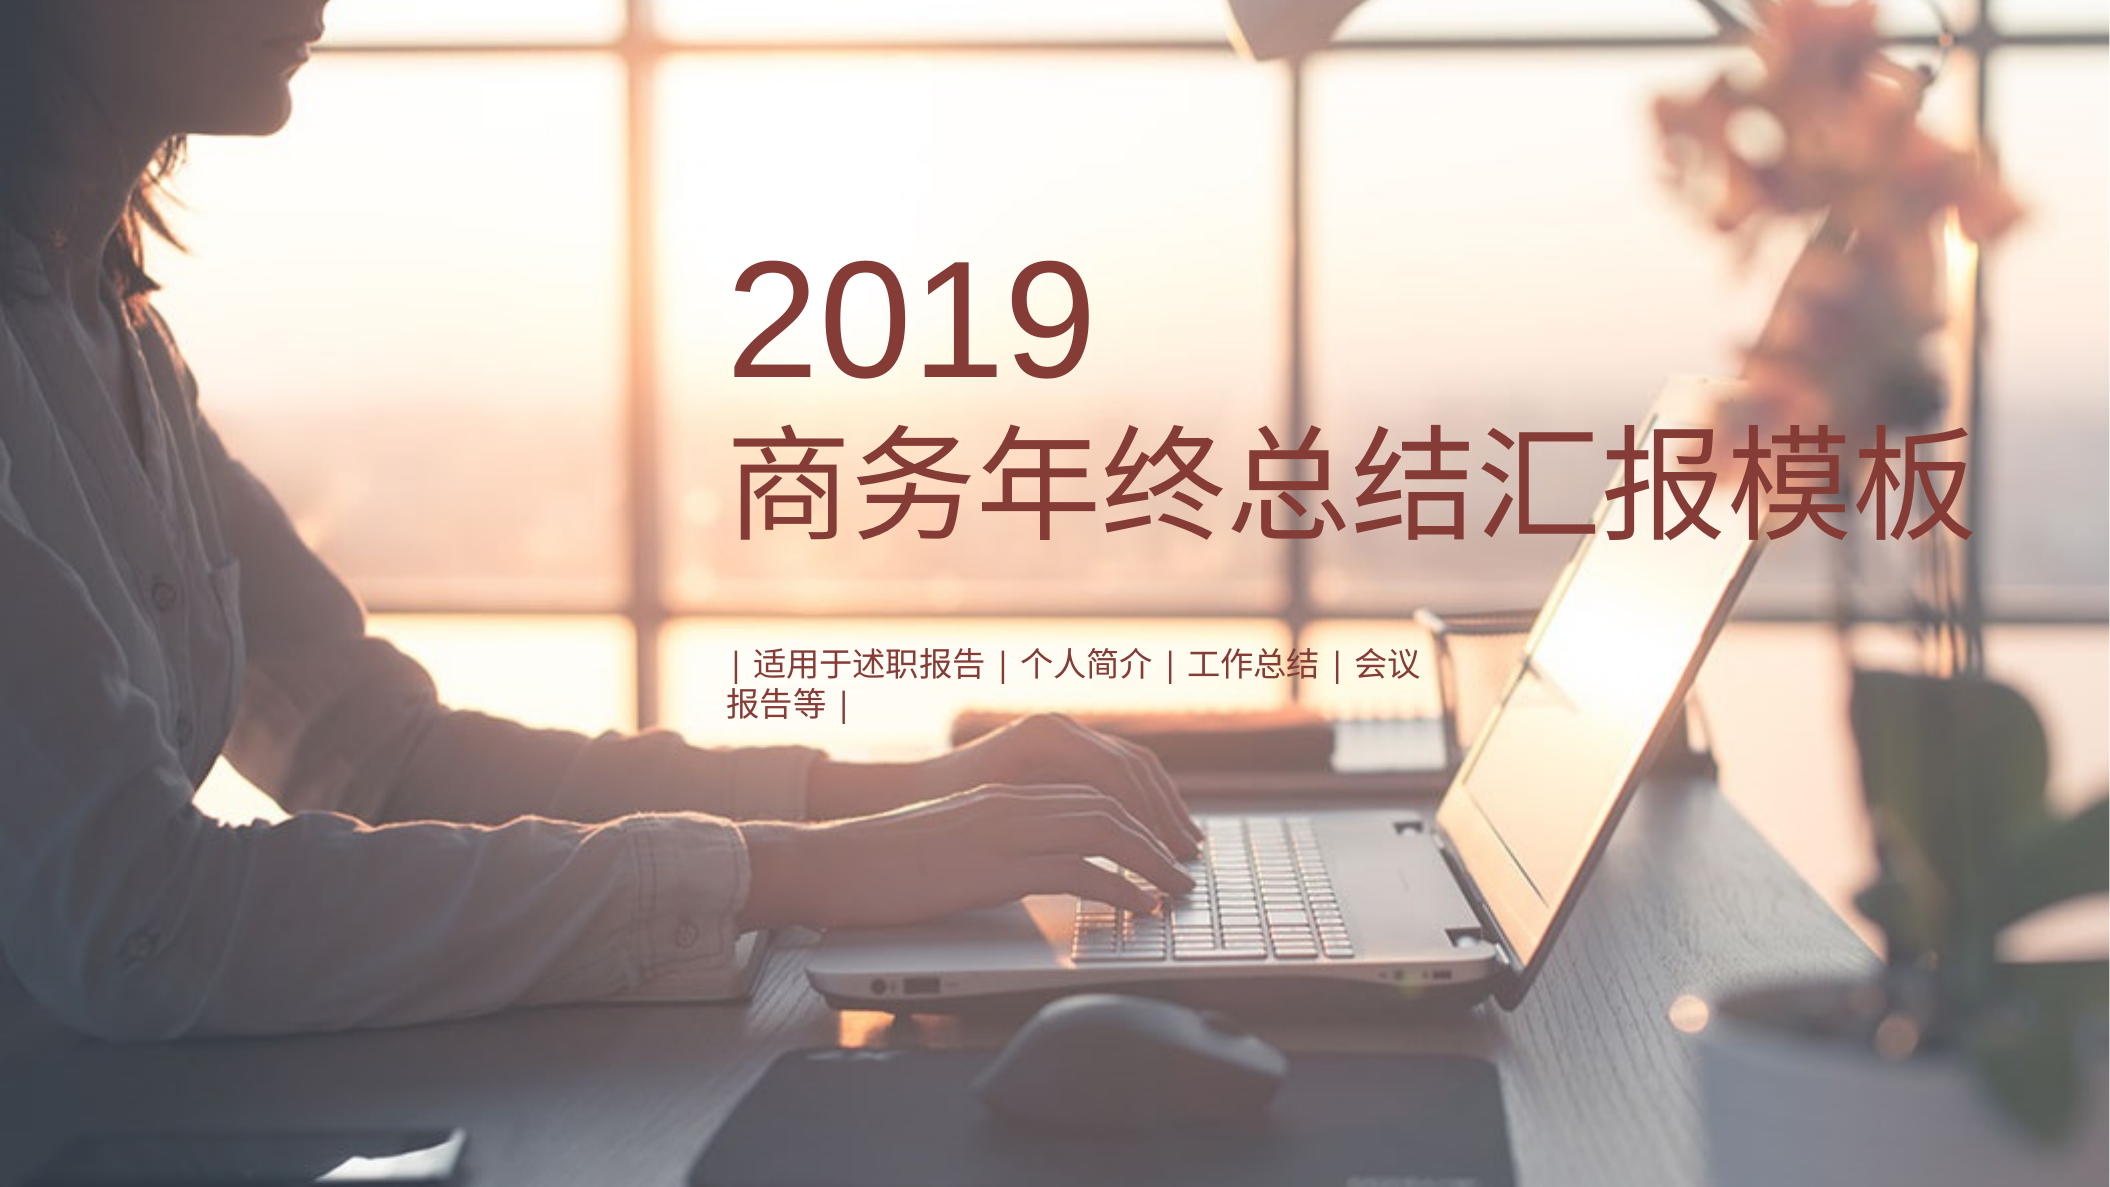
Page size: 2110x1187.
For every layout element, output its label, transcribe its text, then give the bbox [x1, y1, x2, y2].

text_box |适用于述职报告|个人简介|工作总结|会议报告等| [712, 635, 1463, 731]
text_box 2019 [712, 203, 1138, 419]
text_box 商务年终总结汇报模板 [712, 398, 2006, 564]
text_box [0, 0, 2110, 1187]
